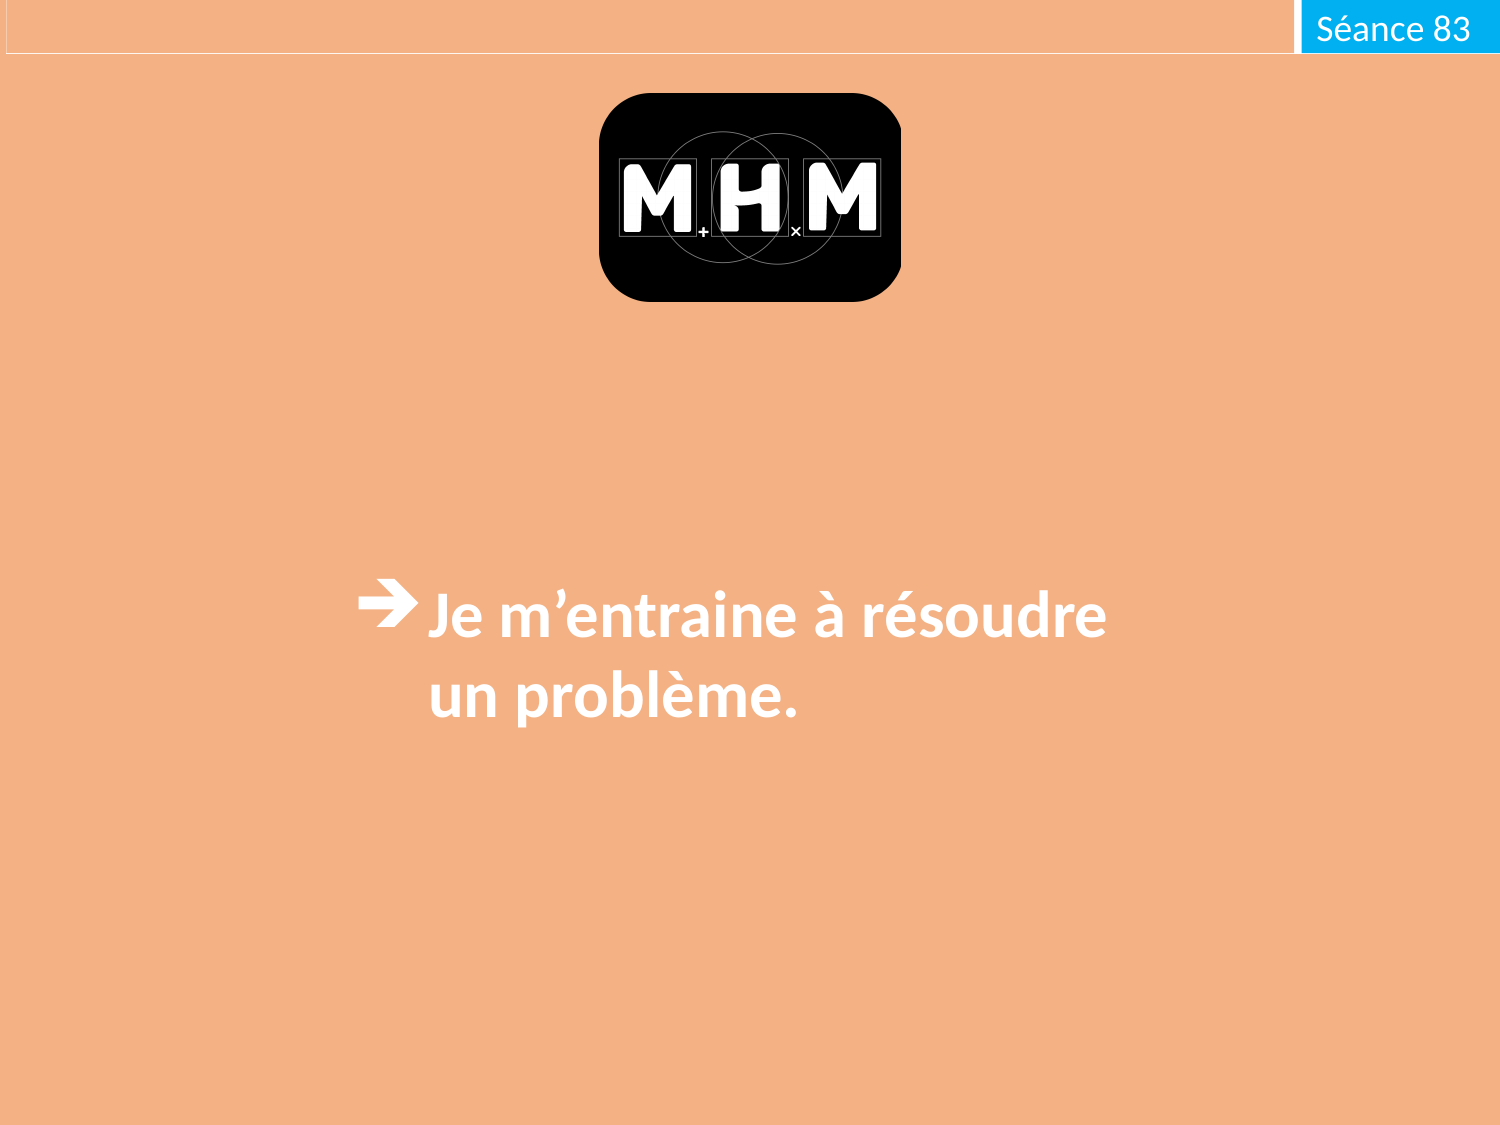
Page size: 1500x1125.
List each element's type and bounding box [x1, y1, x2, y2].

text_box [0, 54, 1500, 1125]
